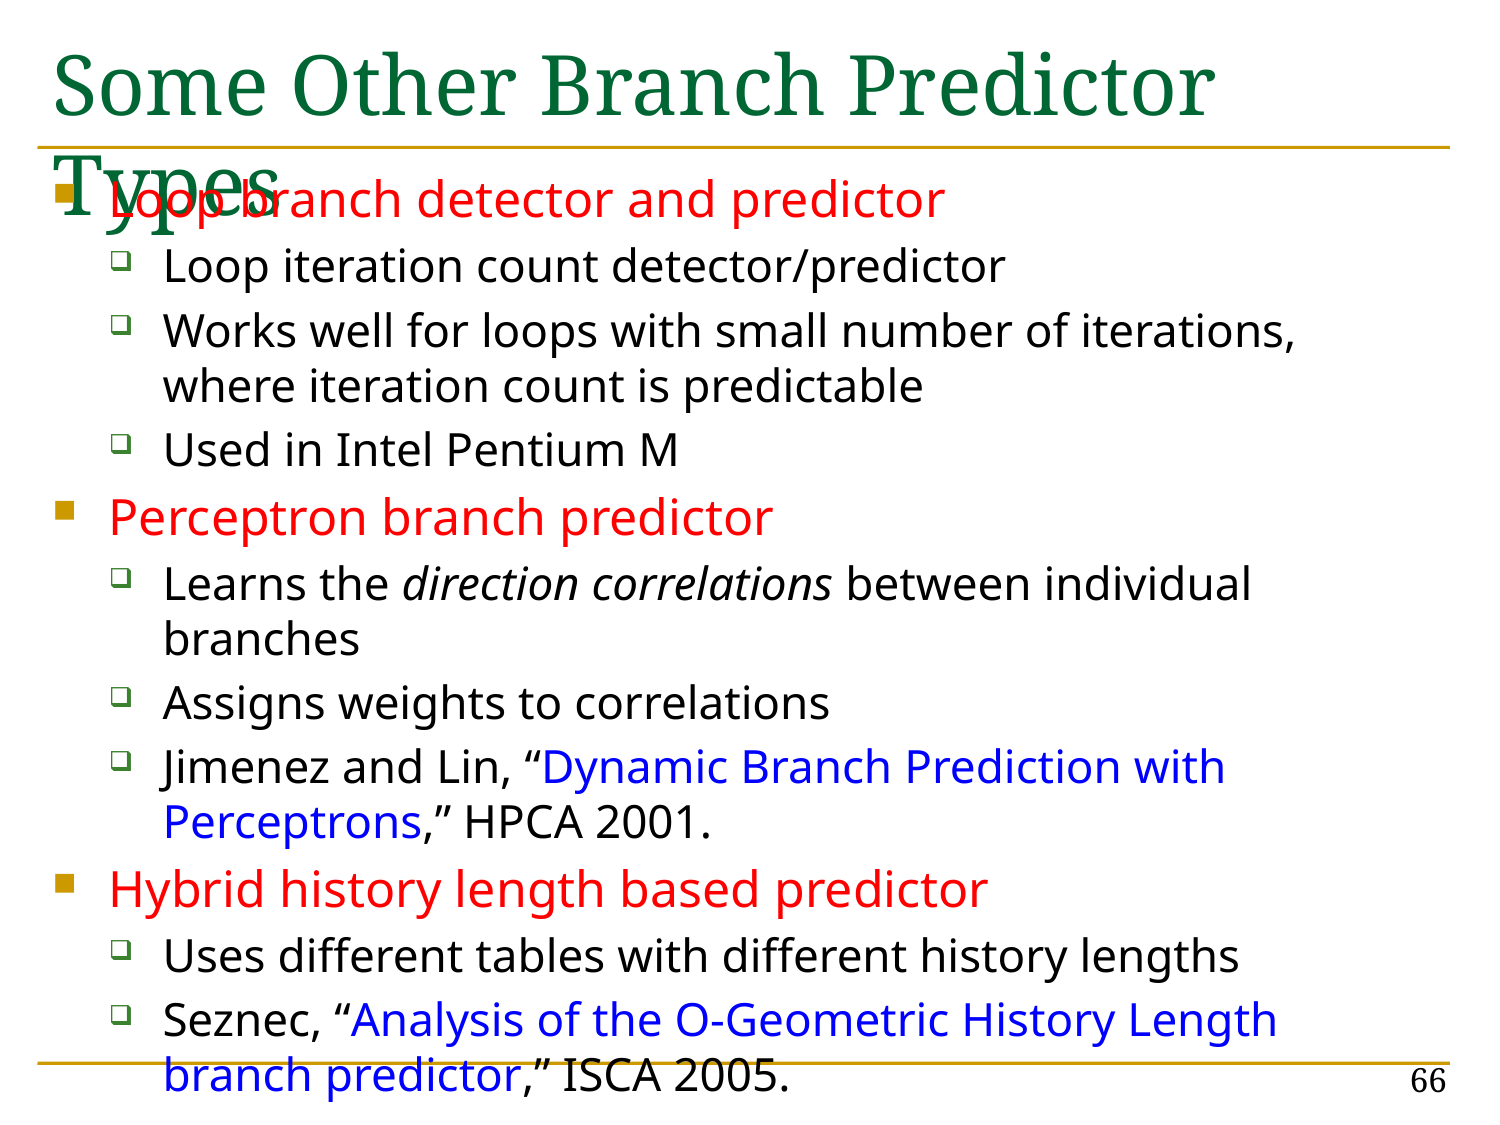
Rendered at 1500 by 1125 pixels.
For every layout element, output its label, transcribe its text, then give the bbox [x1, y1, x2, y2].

title Some Other Branch Predictor Types [37, 24, 1450, 160]
slide_number 66 [1111, 1036, 1462, 1112]
list Loop branch detector and predictor Loop iteration count detector/predictor Works well for loops with small number of iterations, where iteration count is predictable Used in Intel Pentium M Perceptron branch predictor Learns the direction correlations between individual branches Assigns weights to correlations Jimenez and Lin, “Dynamic Branch Prediction with Perceptrons,” HPCA 2001. Hybrid history length based predictor Uses different tables with different history lengths Seznec, “Analysis of the O-Geometric History Length branch predictor,” ISCA 2005. [37, 160, 1450, 1013]
